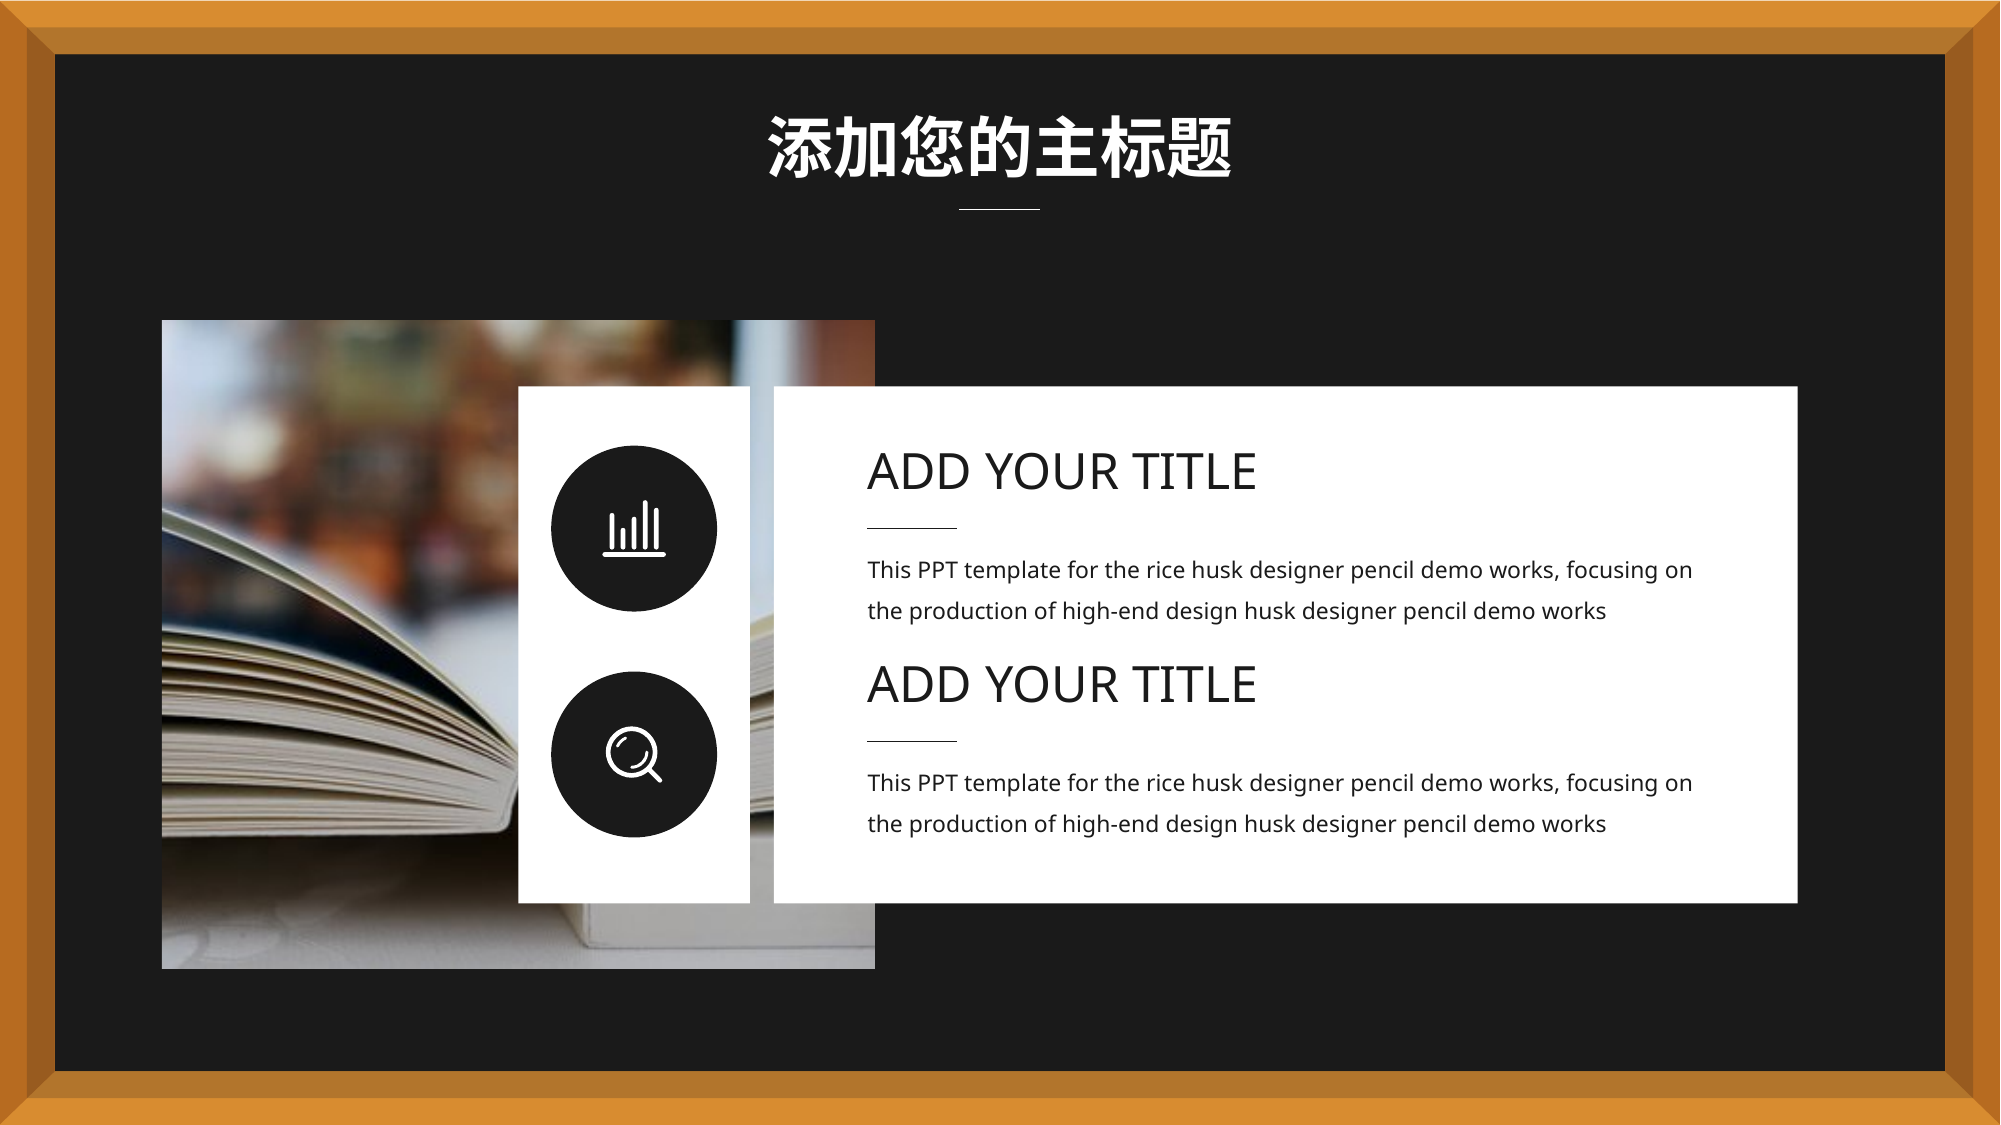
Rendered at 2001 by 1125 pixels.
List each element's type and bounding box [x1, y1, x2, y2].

text_box [551, 671, 718, 838]
text_box [852, 432, 1719, 629]
picture [0, 0, 2000, 1125]
text_box [852, 644, 1719, 841]
text_box [551, 445, 718, 612]
